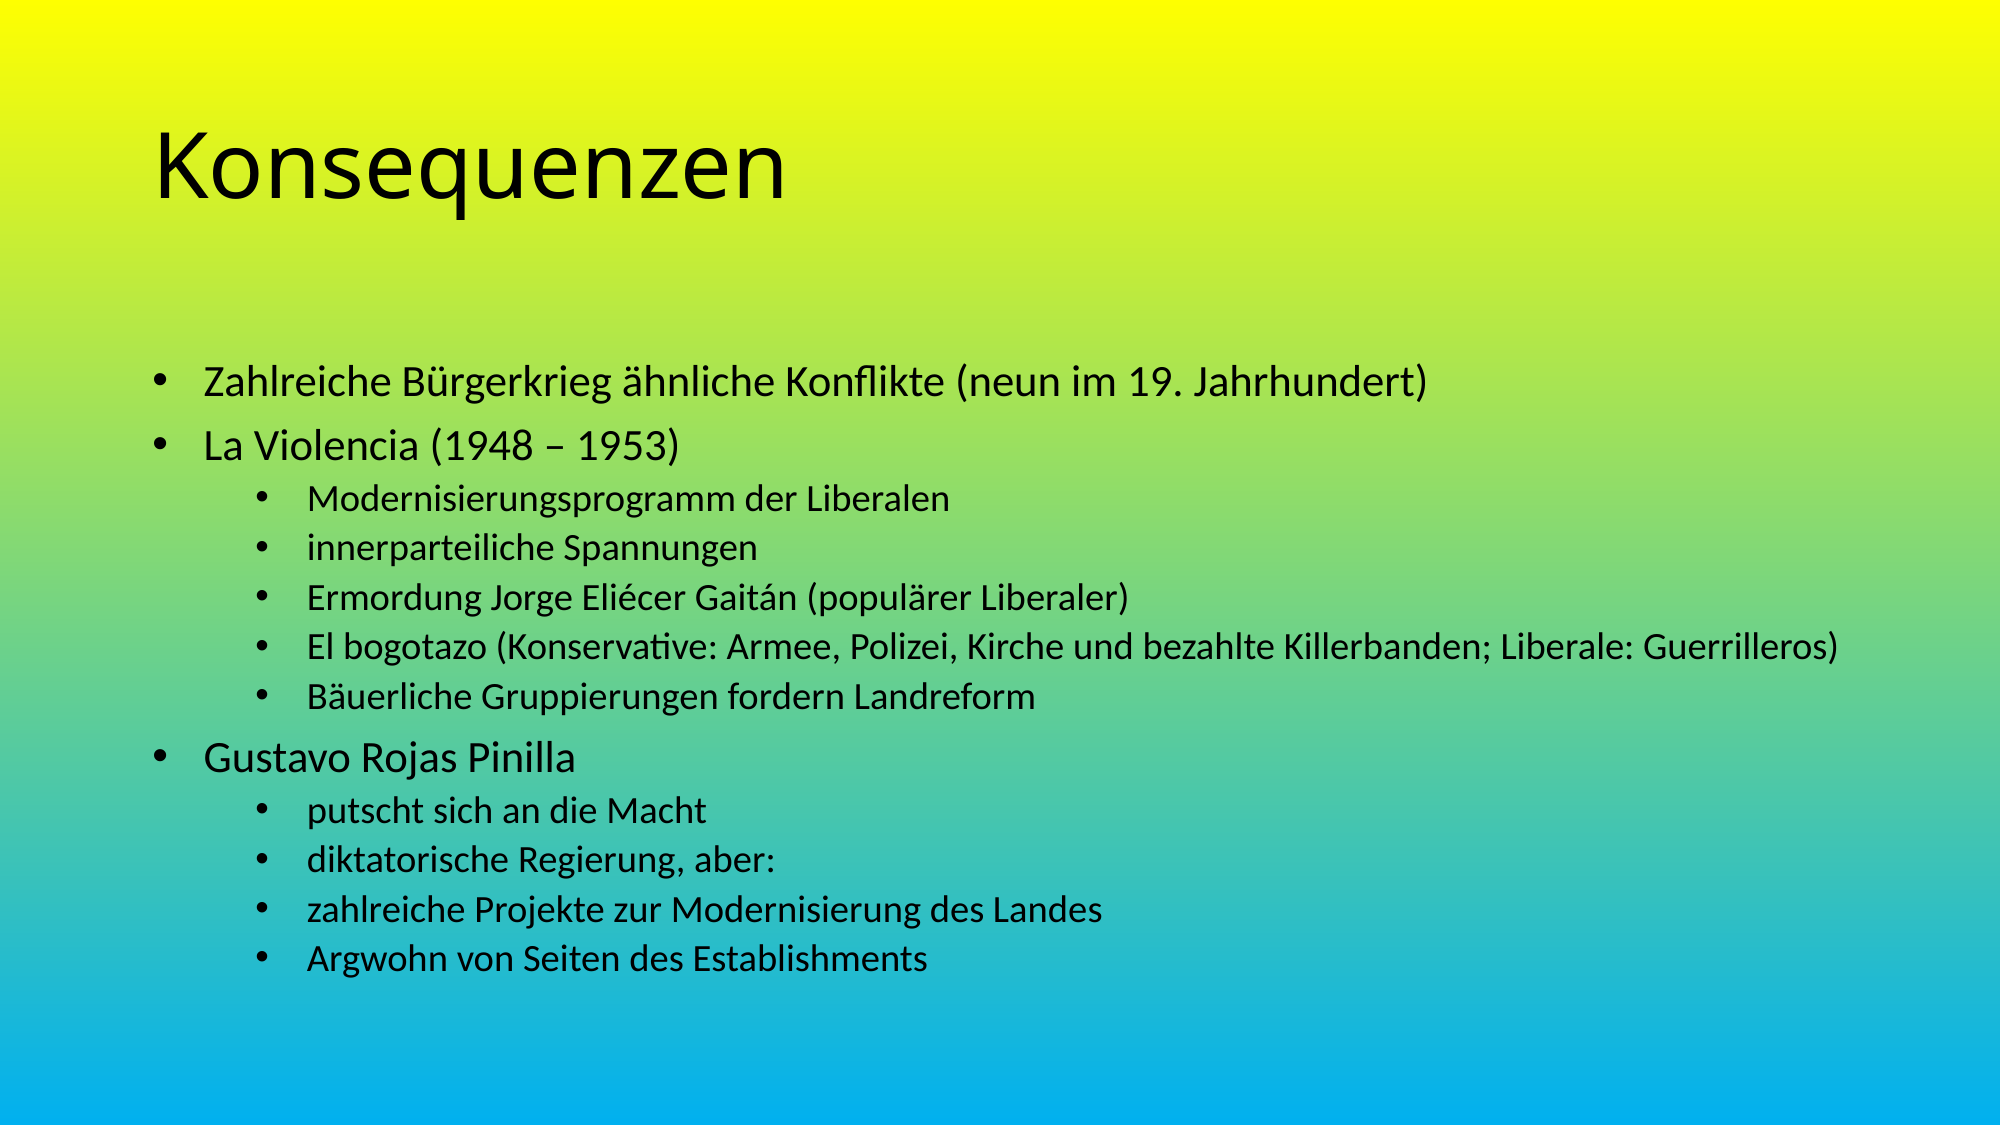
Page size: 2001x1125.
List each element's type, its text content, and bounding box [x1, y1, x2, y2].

text_box Konsequenzen [137, 59, 1863, 278]
text_box Zahlreiche Bürgerkrieg ähnliche Konflikte (neun im 19. Jahrhundert) La Violencia (1948 – 1953) Modernisierungsprogramm der Liberalen innerparteiliche Spannungen Ermordung Jorge Eliécer Gaitán (populärer Liberaler) El bogotazo (Konservative: Armee, Polizei, Kirche und bezahlte Killerbanden; Liberale: Guerrilleros) Bäuerliche Gruppierungen fordern Landreform Gustavo Rojas Pinilla putscht sich an die Macht diktatorische Regierung, aber: zahlreiche Projekte zur Modernisierung des Landes Argwohn von Seiten des Establishments [137, 299, 1863, 1014]
